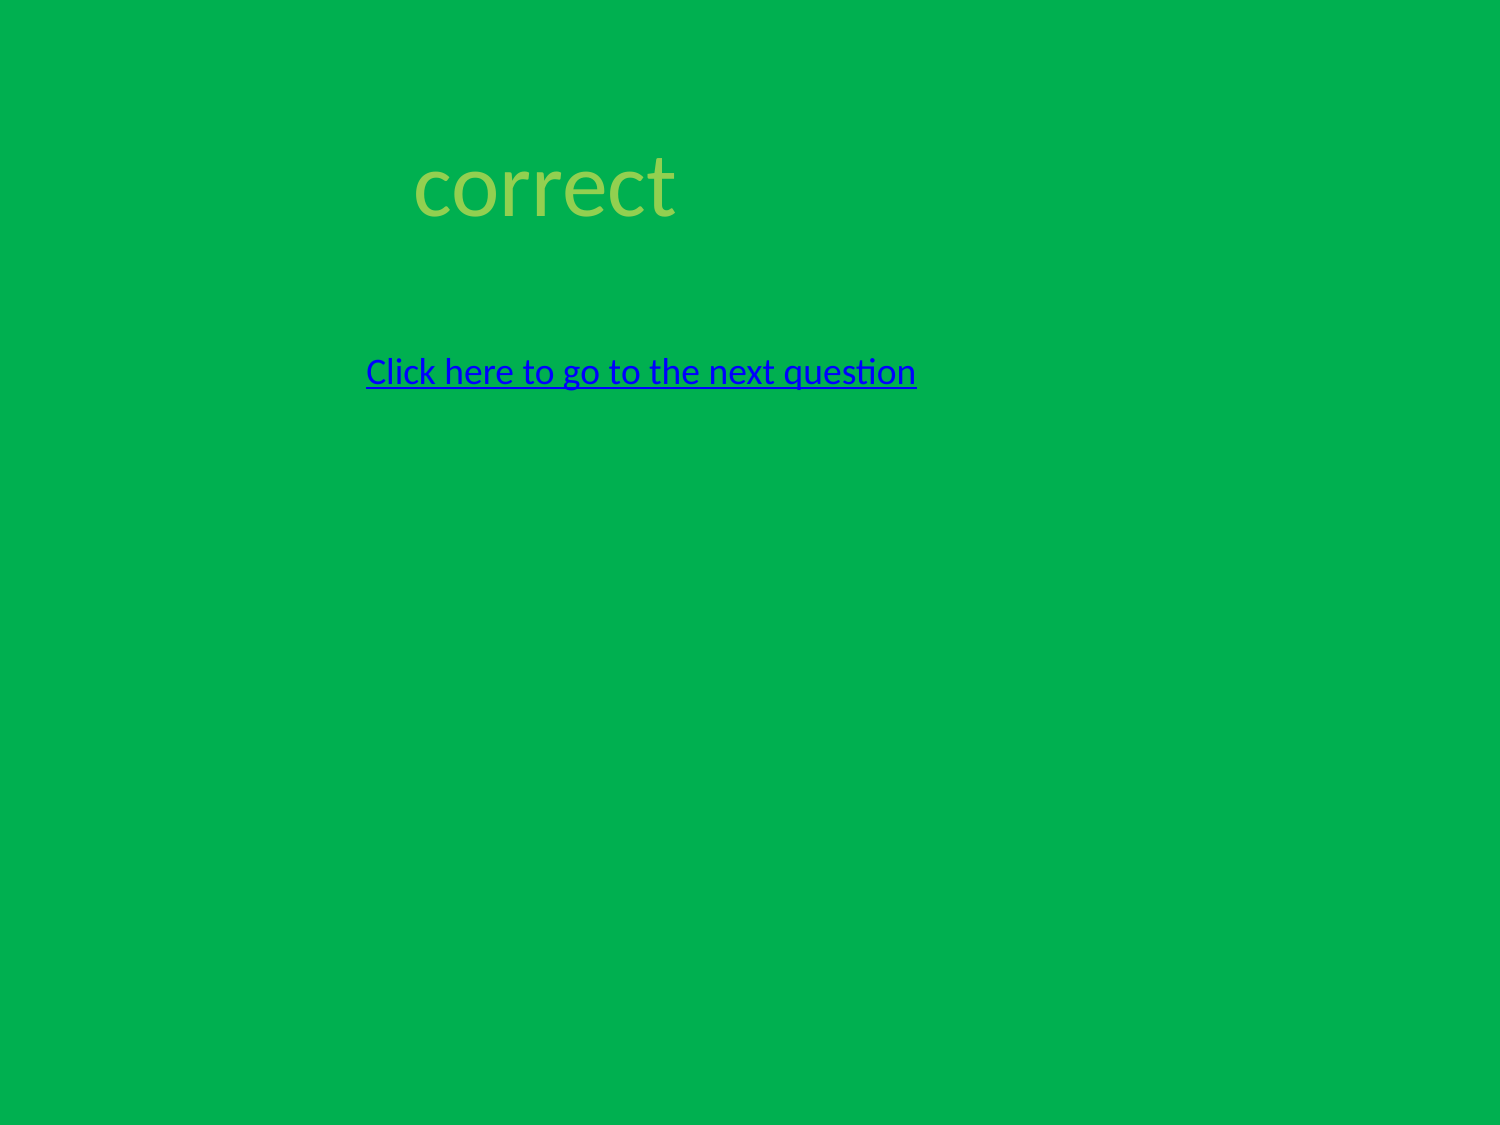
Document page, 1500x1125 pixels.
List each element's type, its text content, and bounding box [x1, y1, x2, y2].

text_box correct [398, 117, 914, 242]
text_box Click here to go to the next question [351, 339, 1161, 400]
